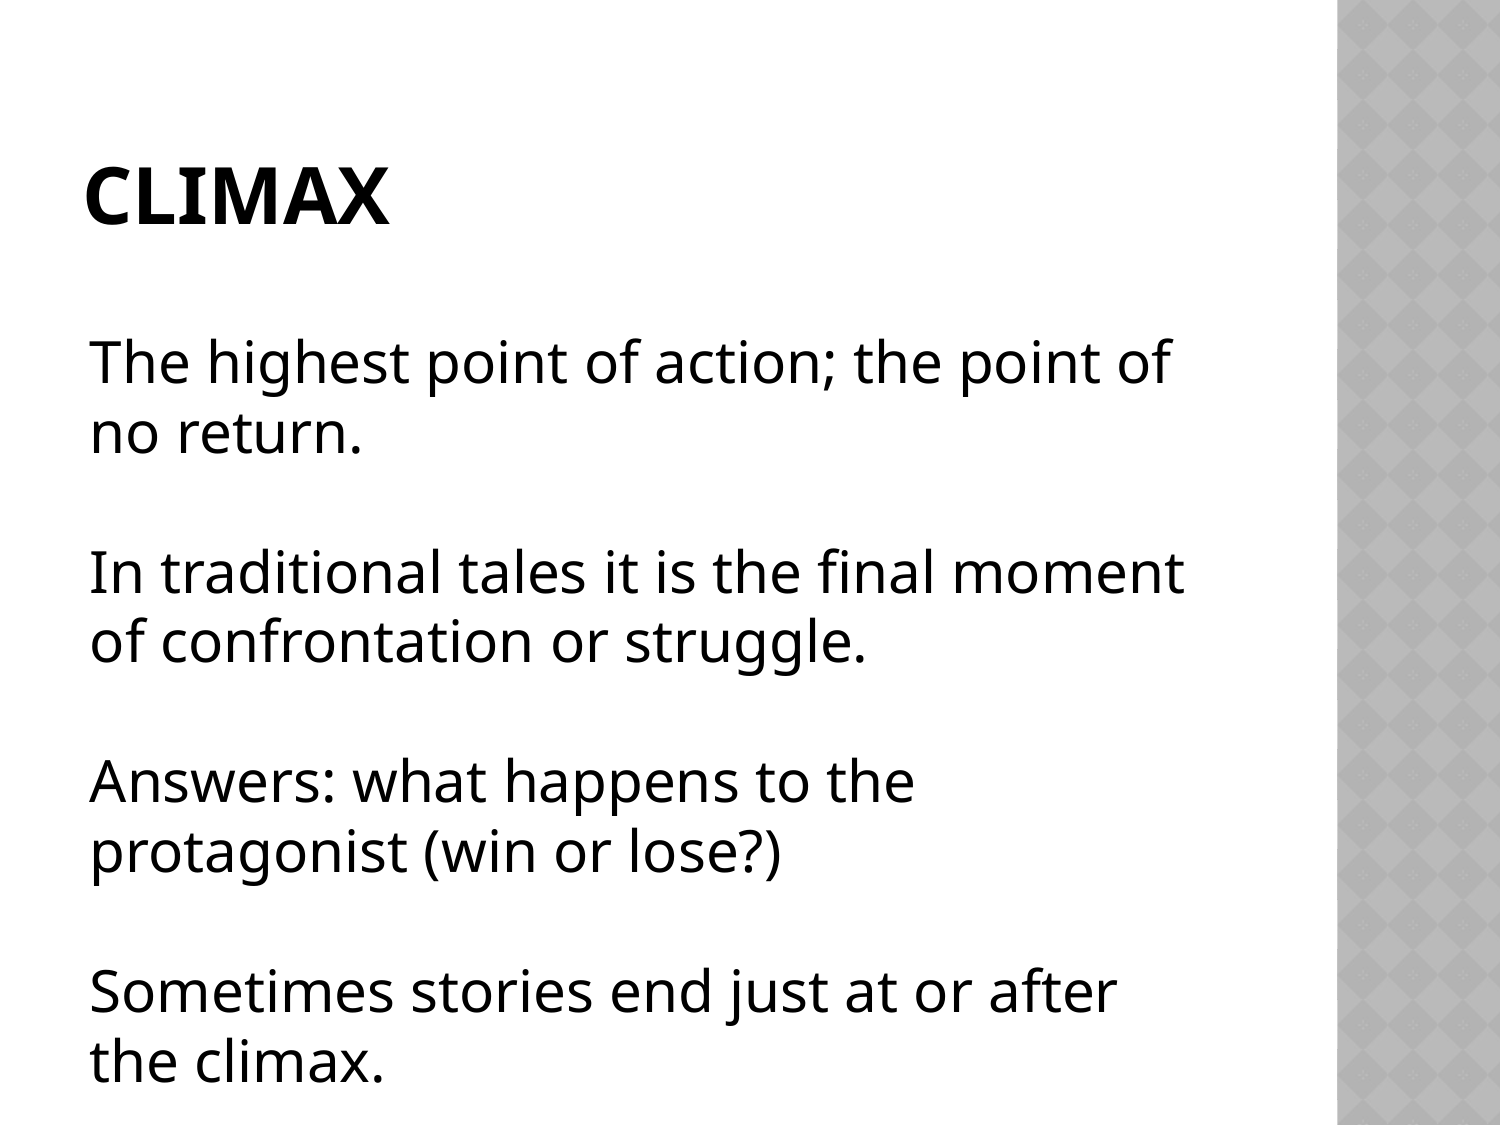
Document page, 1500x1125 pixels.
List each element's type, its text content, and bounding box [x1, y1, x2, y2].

title climax [75, 52, 1263, 240]
text_box The highest point of action; the point of no return. In traditional tales it is the final moment of confrontation or struggle. Answers: what happens to the protagonist (win or lose?) Sometimes stories end just at or after the climax. [74, 62, 1213, 1102]
